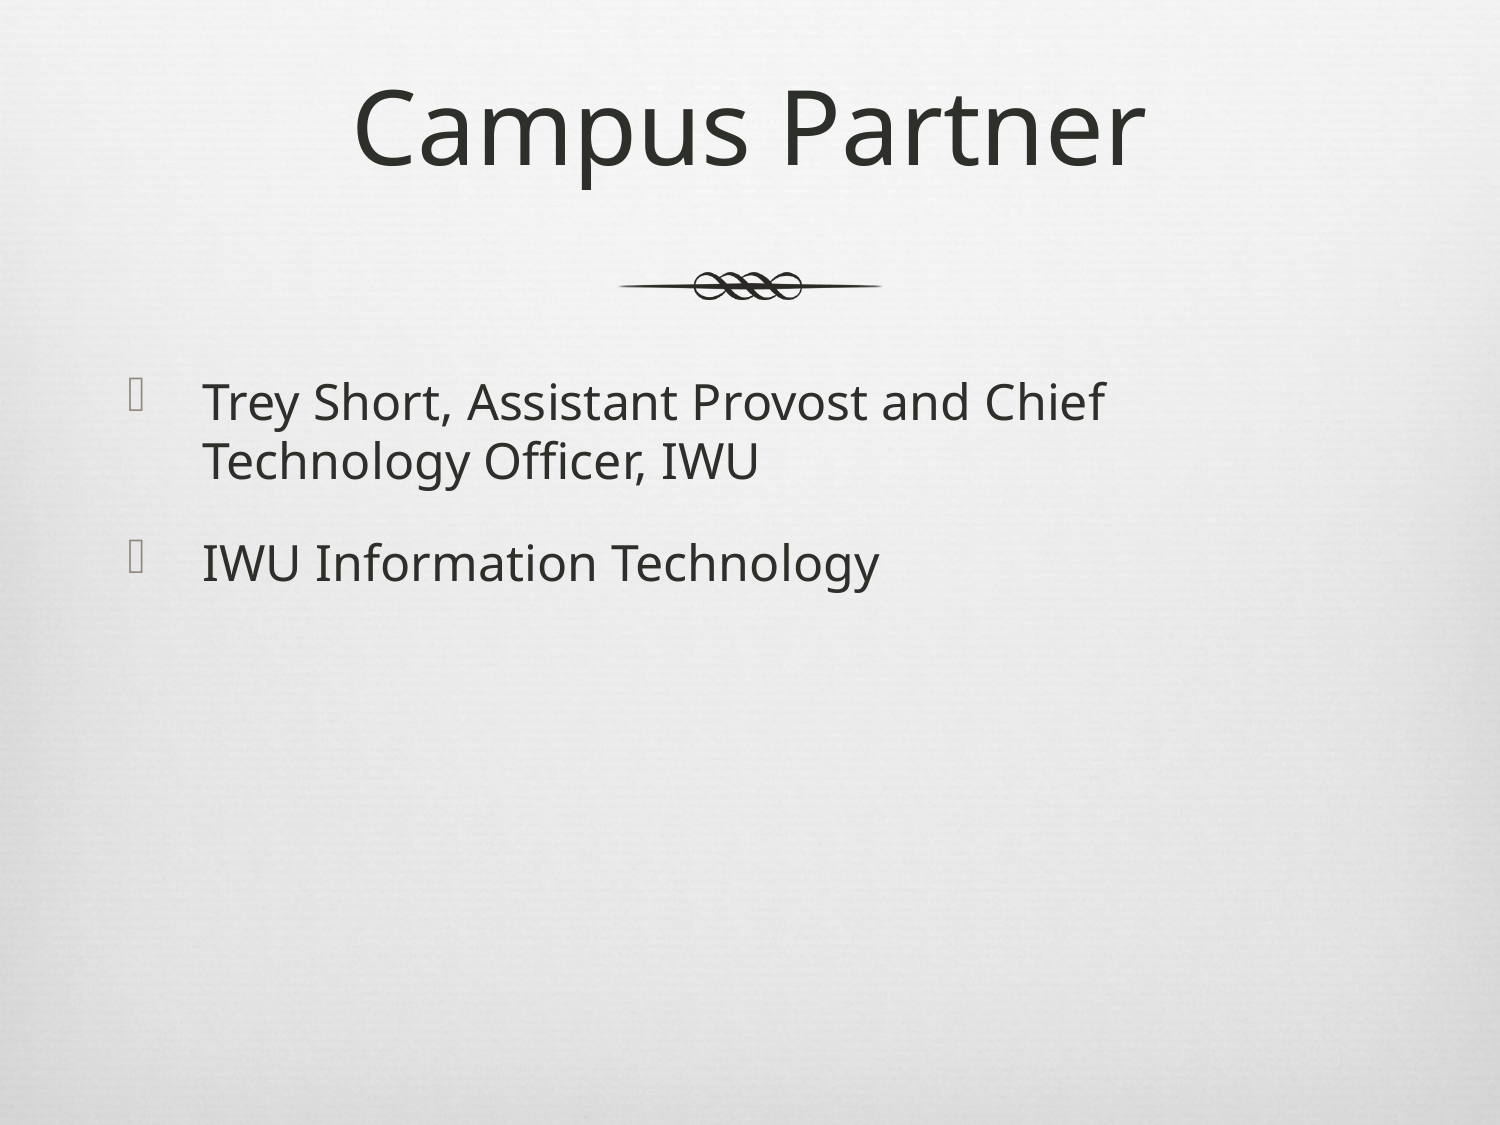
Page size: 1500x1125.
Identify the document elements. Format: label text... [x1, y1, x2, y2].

picture [615, 272, 885, 300]
list Trey Short, Assistant Provost and Chief Technology Officer, IWU IWU Information Technology [112, 362, 1388, 963]
title Campus Partner [112, 11, 1388, 236]
